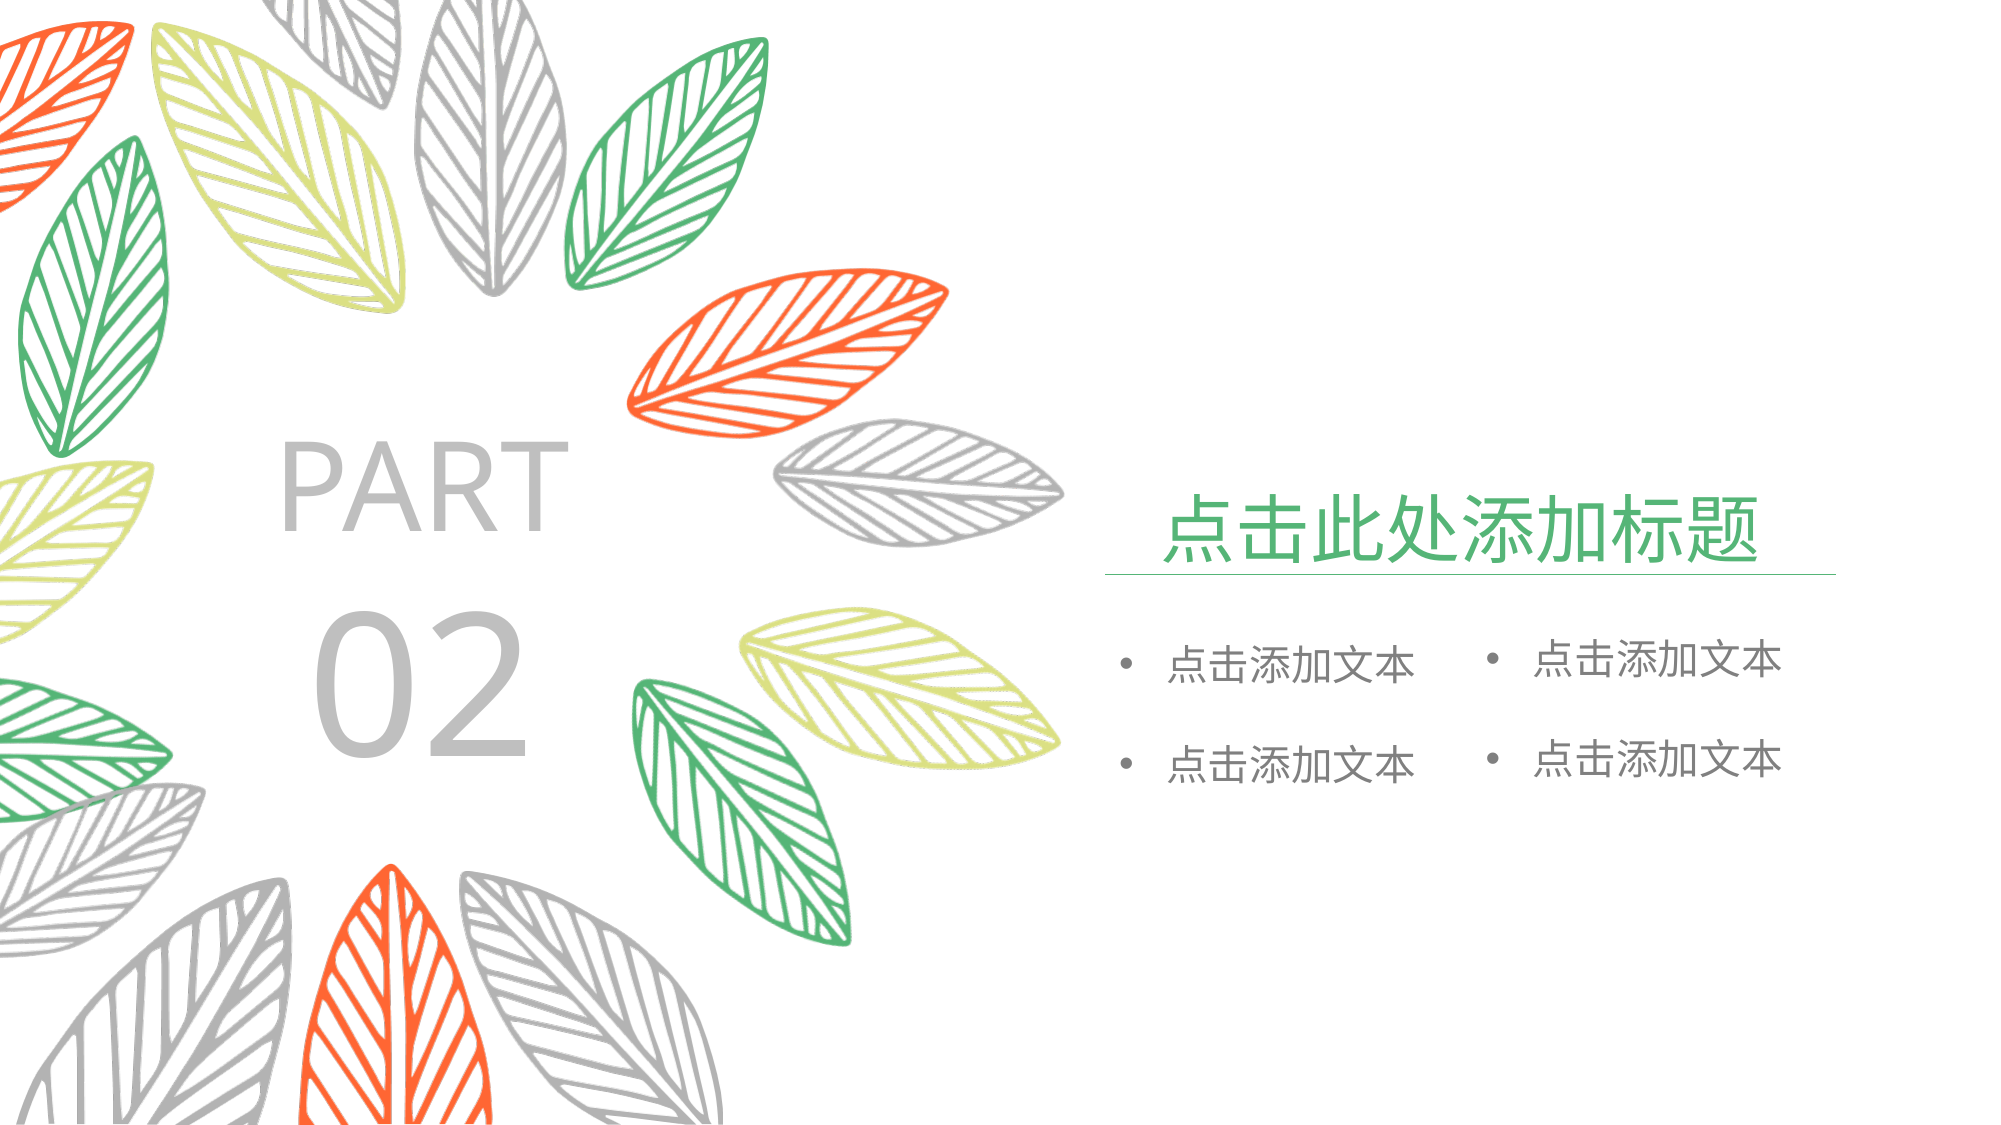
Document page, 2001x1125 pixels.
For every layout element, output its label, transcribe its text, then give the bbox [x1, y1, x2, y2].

text_box 点击添加文本 点击添加文本 [1470, 575, 1804, 791]
picture [0, 0, 1106, 1125]
text_box 点击此处添加标题 [1145, 474, 1918, 580]
text_box 点击添加文本 点击添加文本 [1104, 580, 1465, 796]
text_box PART 02 [296, 459, 610, 804]
